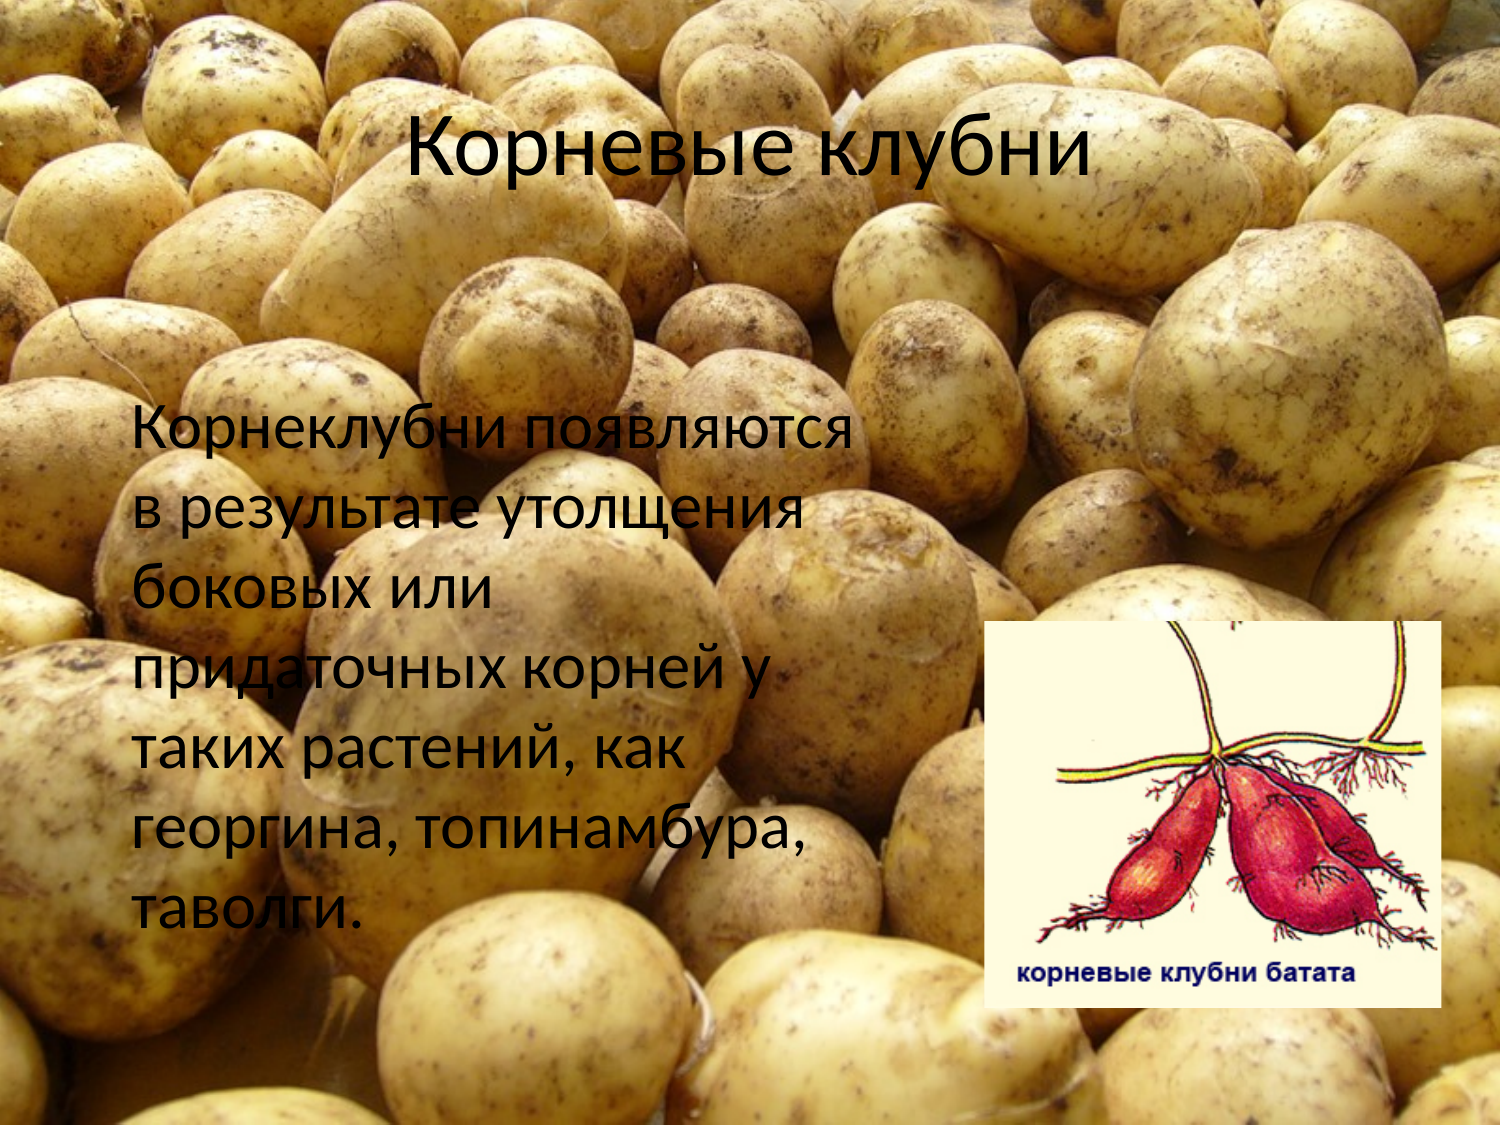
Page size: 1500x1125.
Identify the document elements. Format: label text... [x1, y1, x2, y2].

text_box Корнеклубни появляются в результате утолщения боковых или придаточных корней у таких растений, как георгина, топинамбура, таволги. [117, 374, 879, 1030]
picture [0, 0, 1500, 1125]
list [984, 620, 1442, 1067]
title Корневые клубни [75, 45, 1425, 233]
